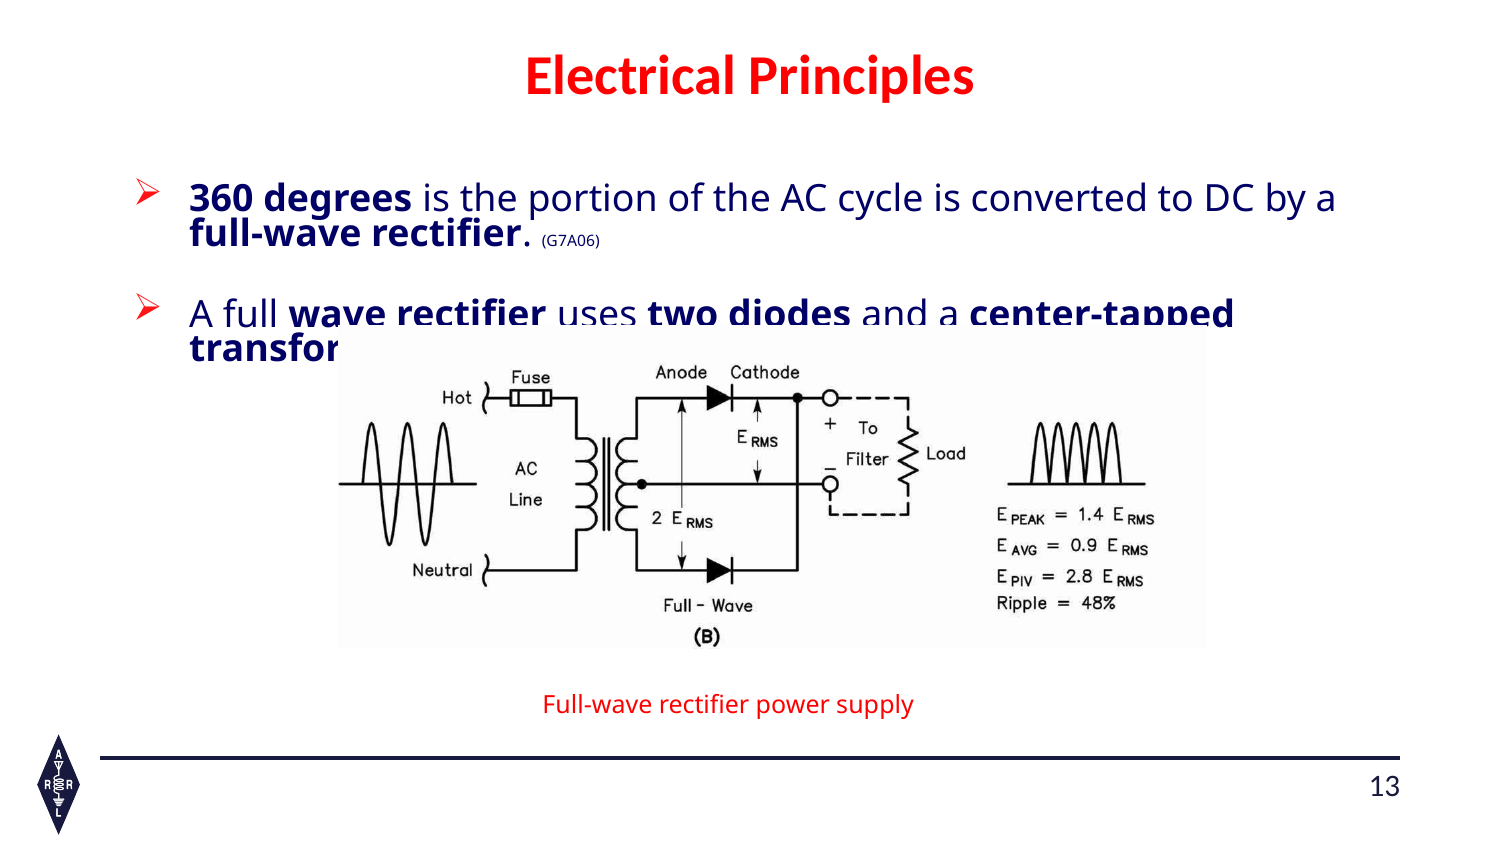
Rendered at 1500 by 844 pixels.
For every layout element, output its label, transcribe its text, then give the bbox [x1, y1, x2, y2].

text_box Full-wave rectifier power supply [531, 682, 631, 724]
picture [37, 734, 80, 835]
text_box [631, 547, 1309, 800]
text_box 360 degrees is the portion of the AC cycle is converted to DC by a full-wave rectifier. (G7A06) A full wave rectifier uses two diodes and a center-tapped transformer. (G7A03) [118, 177, 1391, 377]
title Electrical Principles [218, 32, 1282, 139]
slide_number 13 [1302, 761, 1400, 807]
picture [338, 325, 1207, 649]
